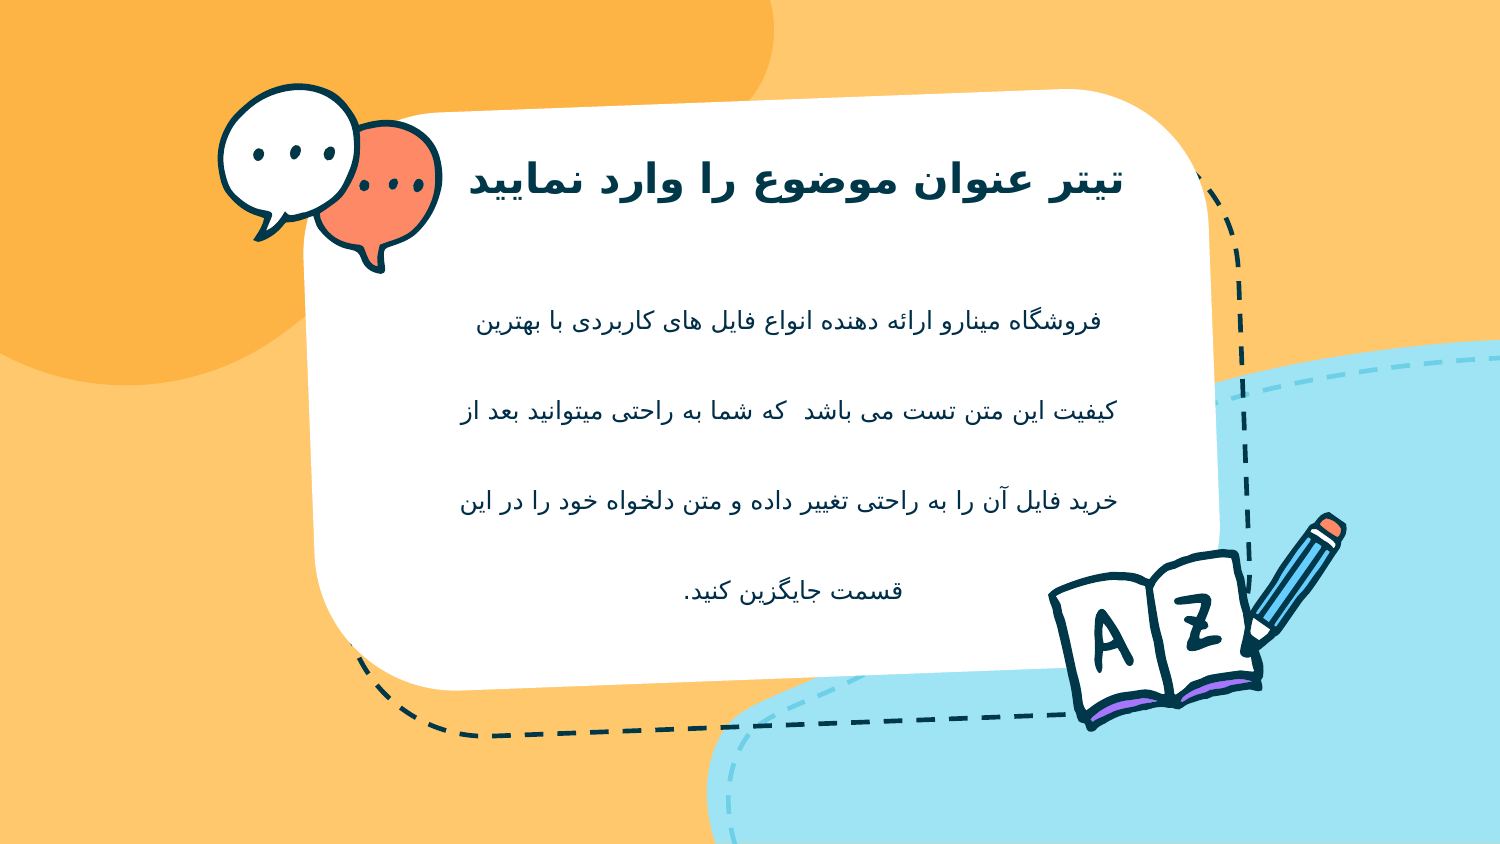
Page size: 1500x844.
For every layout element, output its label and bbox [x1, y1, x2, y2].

text_box [215, 83, 444, 275]
text_box [1047, 511, 1348, 733]
text_box [300, 78, 1253, 747]
